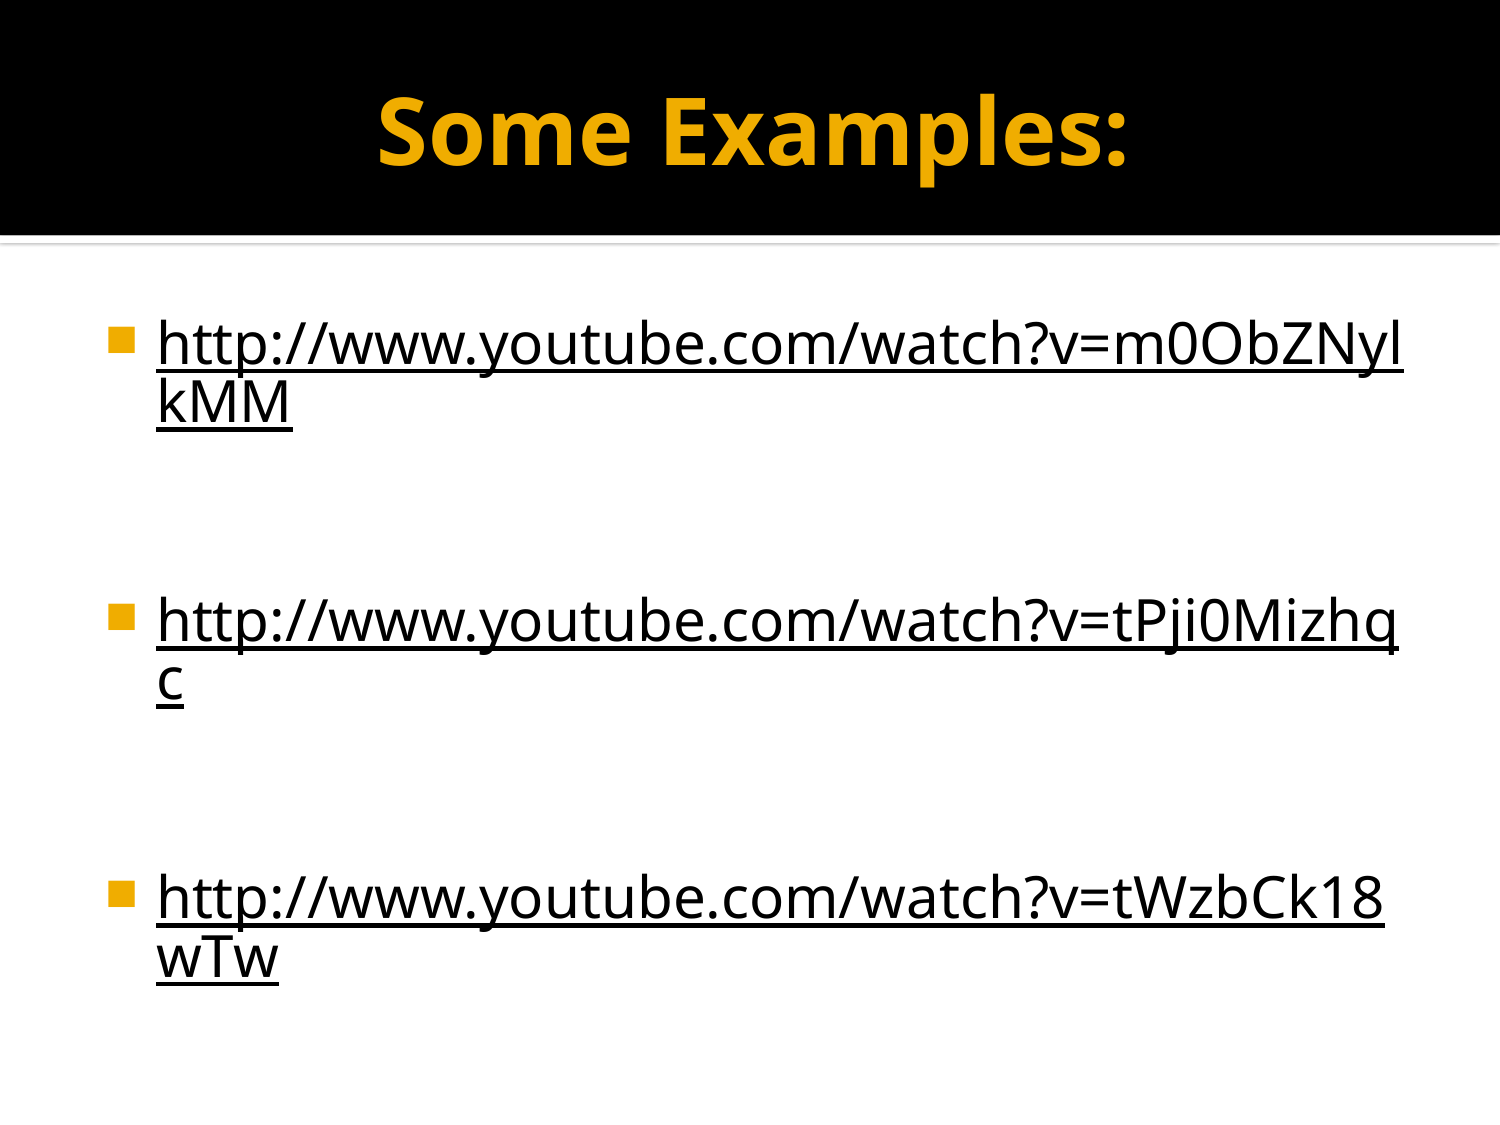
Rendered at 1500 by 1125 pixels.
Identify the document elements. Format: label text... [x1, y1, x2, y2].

title Some Examples: [75, 25, 1425, 231]
list http://www.youtube.com/watch?v=m0ObZNylkMM http://www.youtube.com/watch?v=tPji0Mizhqc http://www.youtube.com/watch?v=tWzbCk18wTw http://www.youtube.com/watch?v=CsyYvFgdb5c [75, 291, 1425, 1050]
